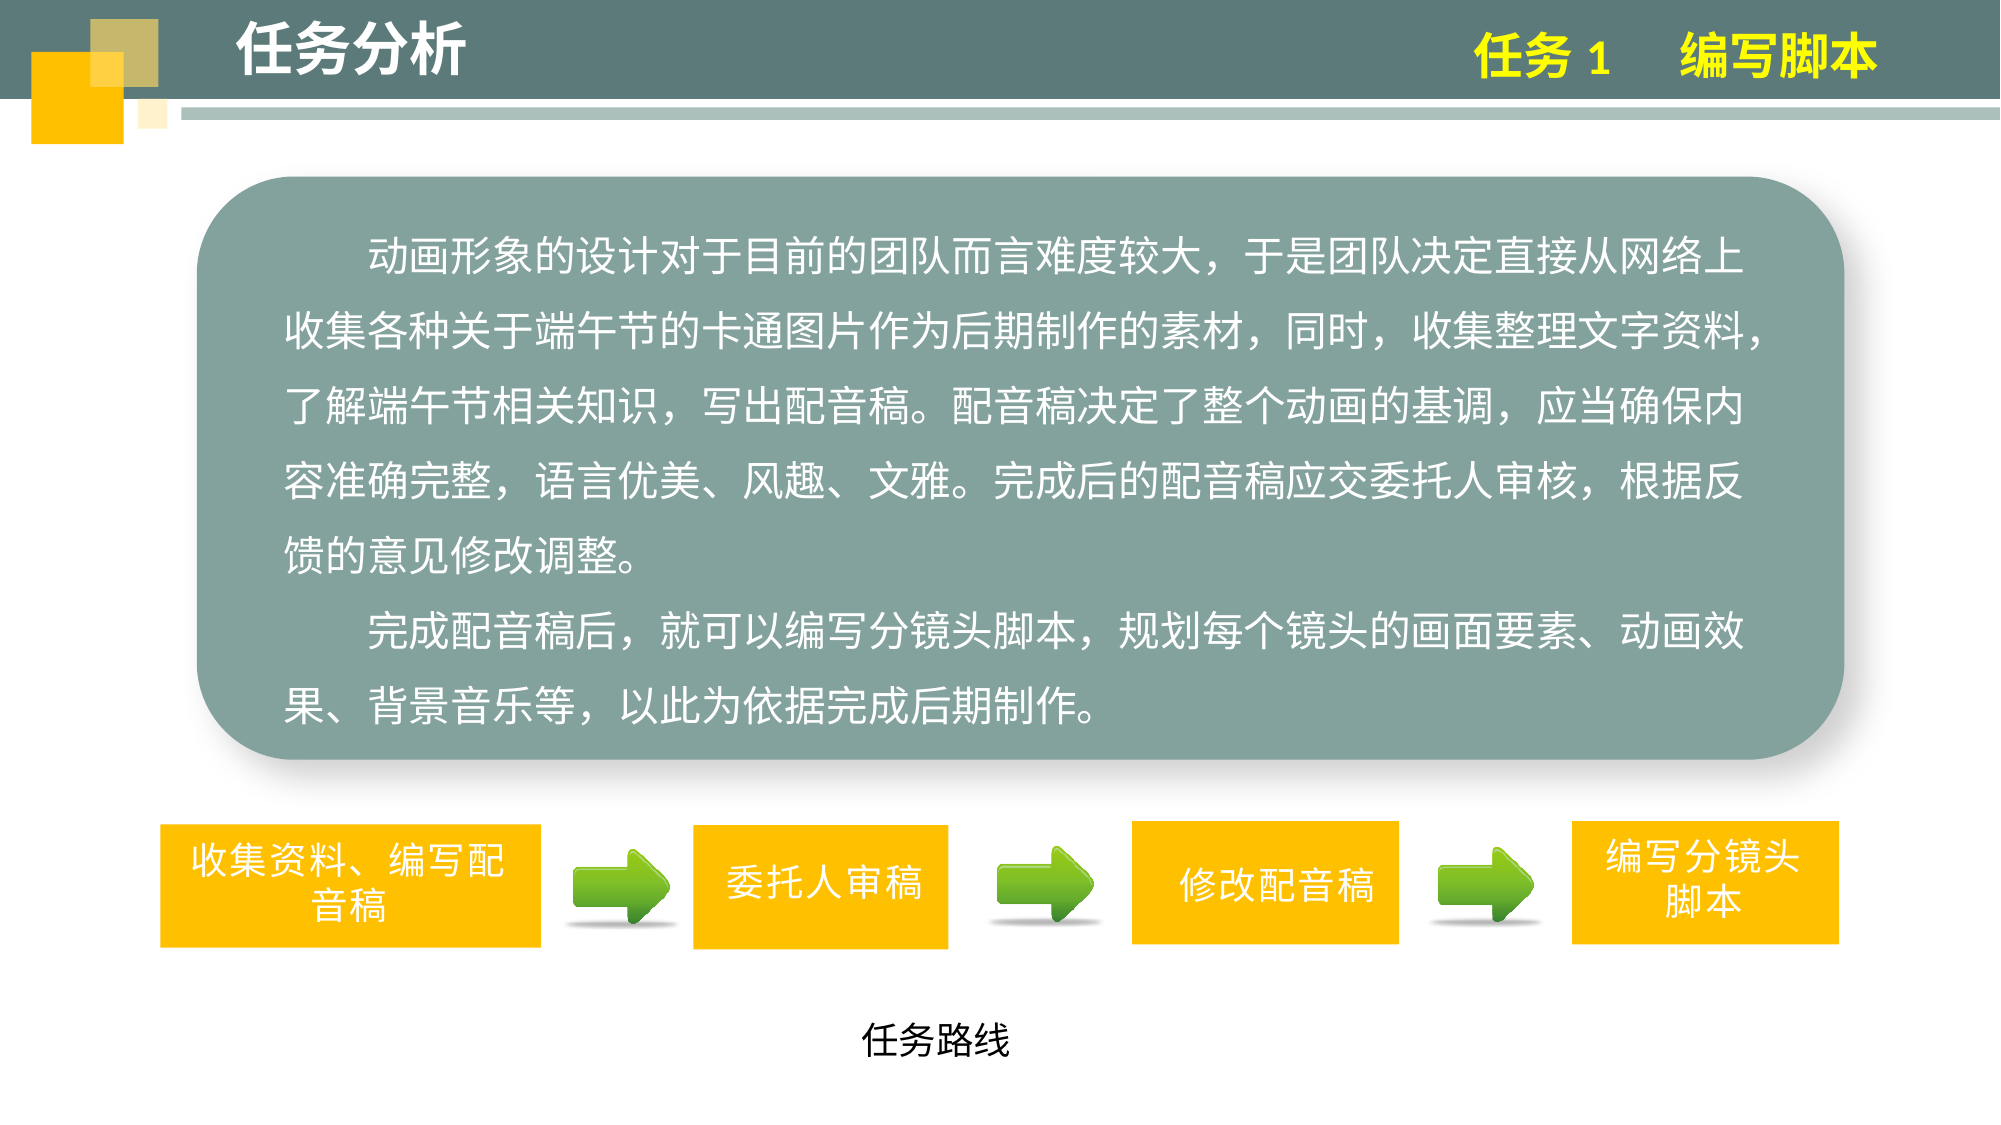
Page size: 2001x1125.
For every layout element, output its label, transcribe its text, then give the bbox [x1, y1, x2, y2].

text_box [1571, 820, 1840, 946]
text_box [0, 0, 2000, 145]
text_box 任务路线 [846, 995, 1115, 1070]
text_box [160, 821, 1413, 950]
text_box 动画形象的设计对于目前的团队而言难度较大，于是团队决定直接从网络上收集各种关于端午节的卡通图片作为后期制作的素材，同时，收集整理文字资料，了解端午节相关知识，写出配音稿。配音稿决定了整个动画的基调，应当确保内容准确完整，语言优美、风趣、文雅。完成后的配音稿应交委托人审核，根据反馈的意见修改调整。 完成配音稿后，就可以编写分镜头脚本，规划每个镜头的画面要素、动画效果、背景音乐等，以此为依据完成后期制作。 [268, 197, 1777, 737]
picture [1425, 830, 1545, 943]
text_box [196, 176, 1845, 760]
text_box 编写分镜头脚本 [1570, 820, 1838, 936]
